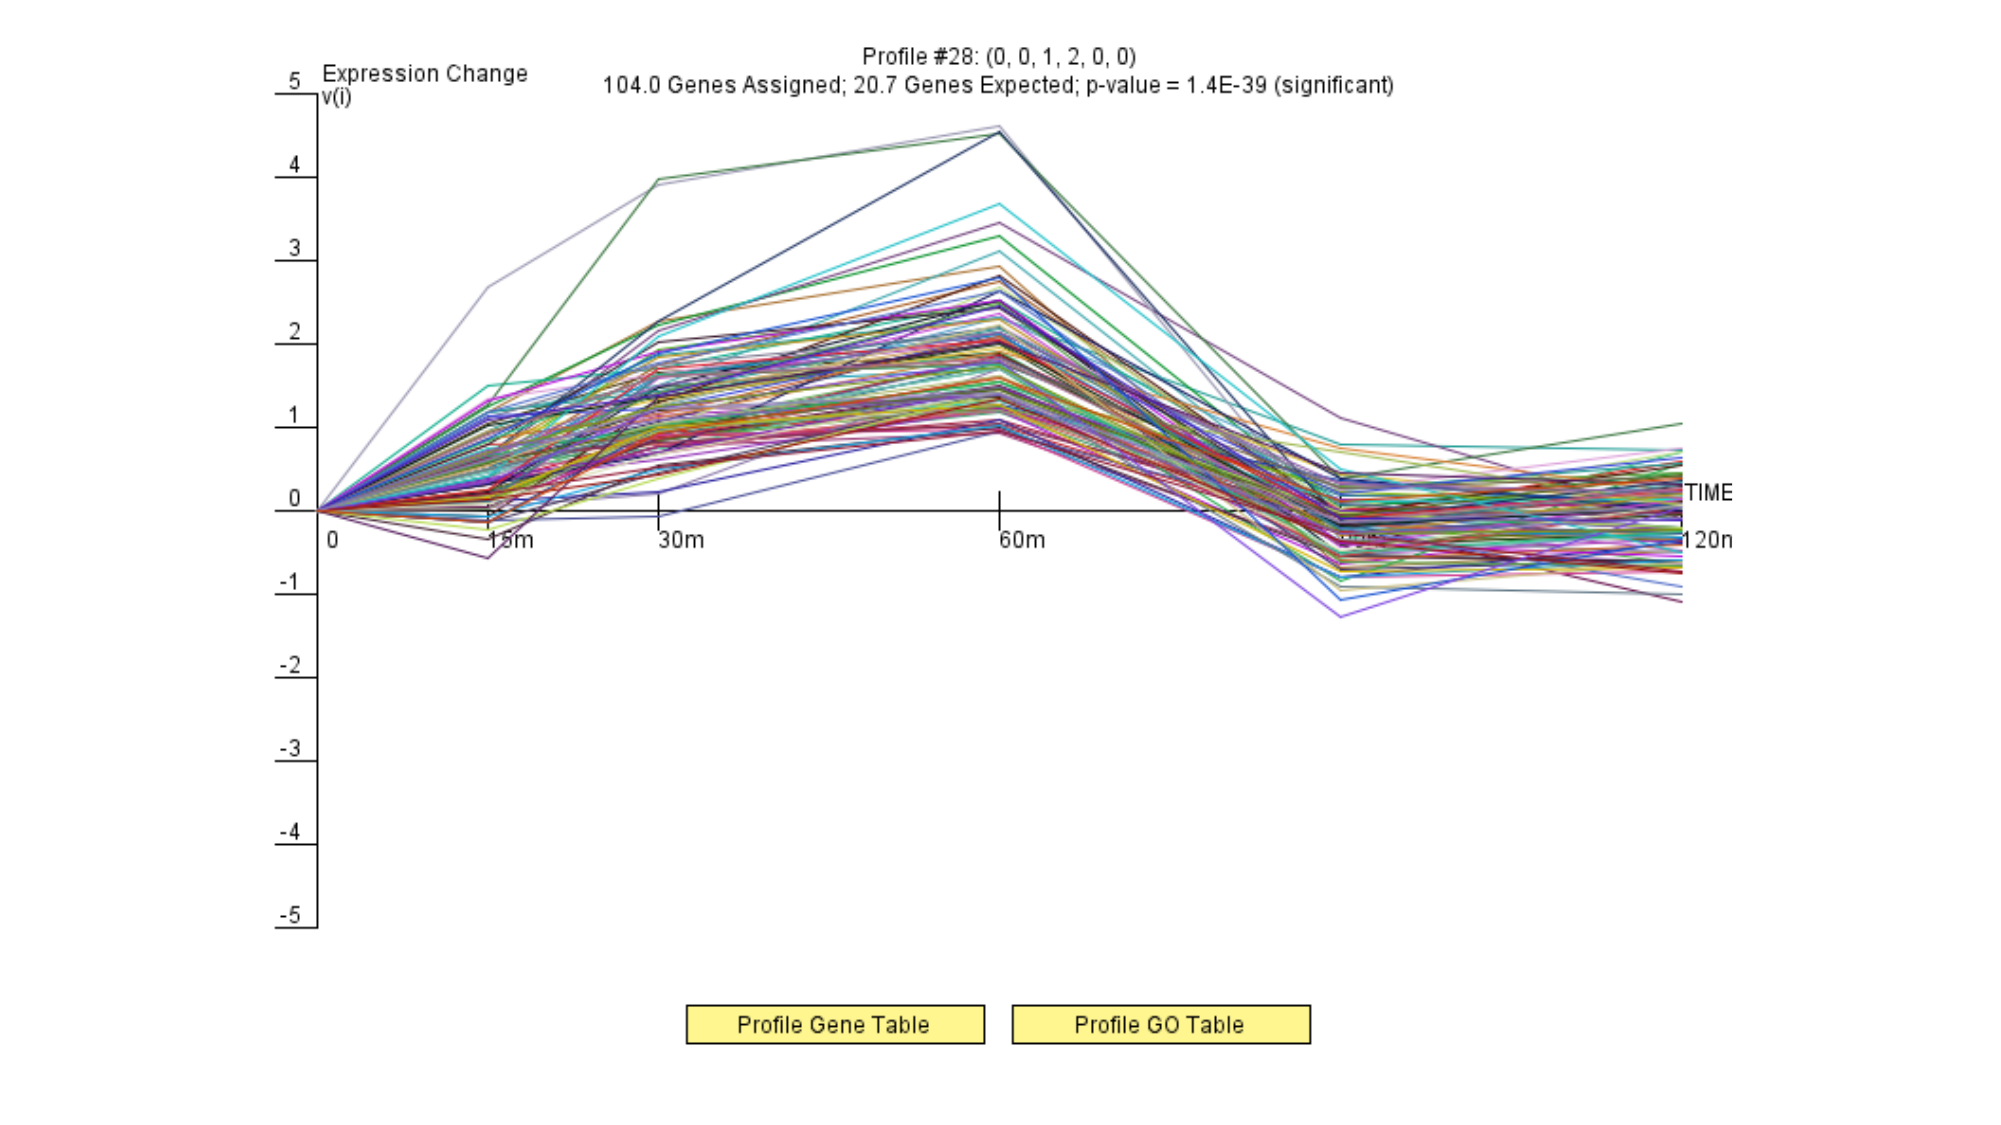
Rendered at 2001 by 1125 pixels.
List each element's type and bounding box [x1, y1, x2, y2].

picture [271, 46, 1733, 1071]
